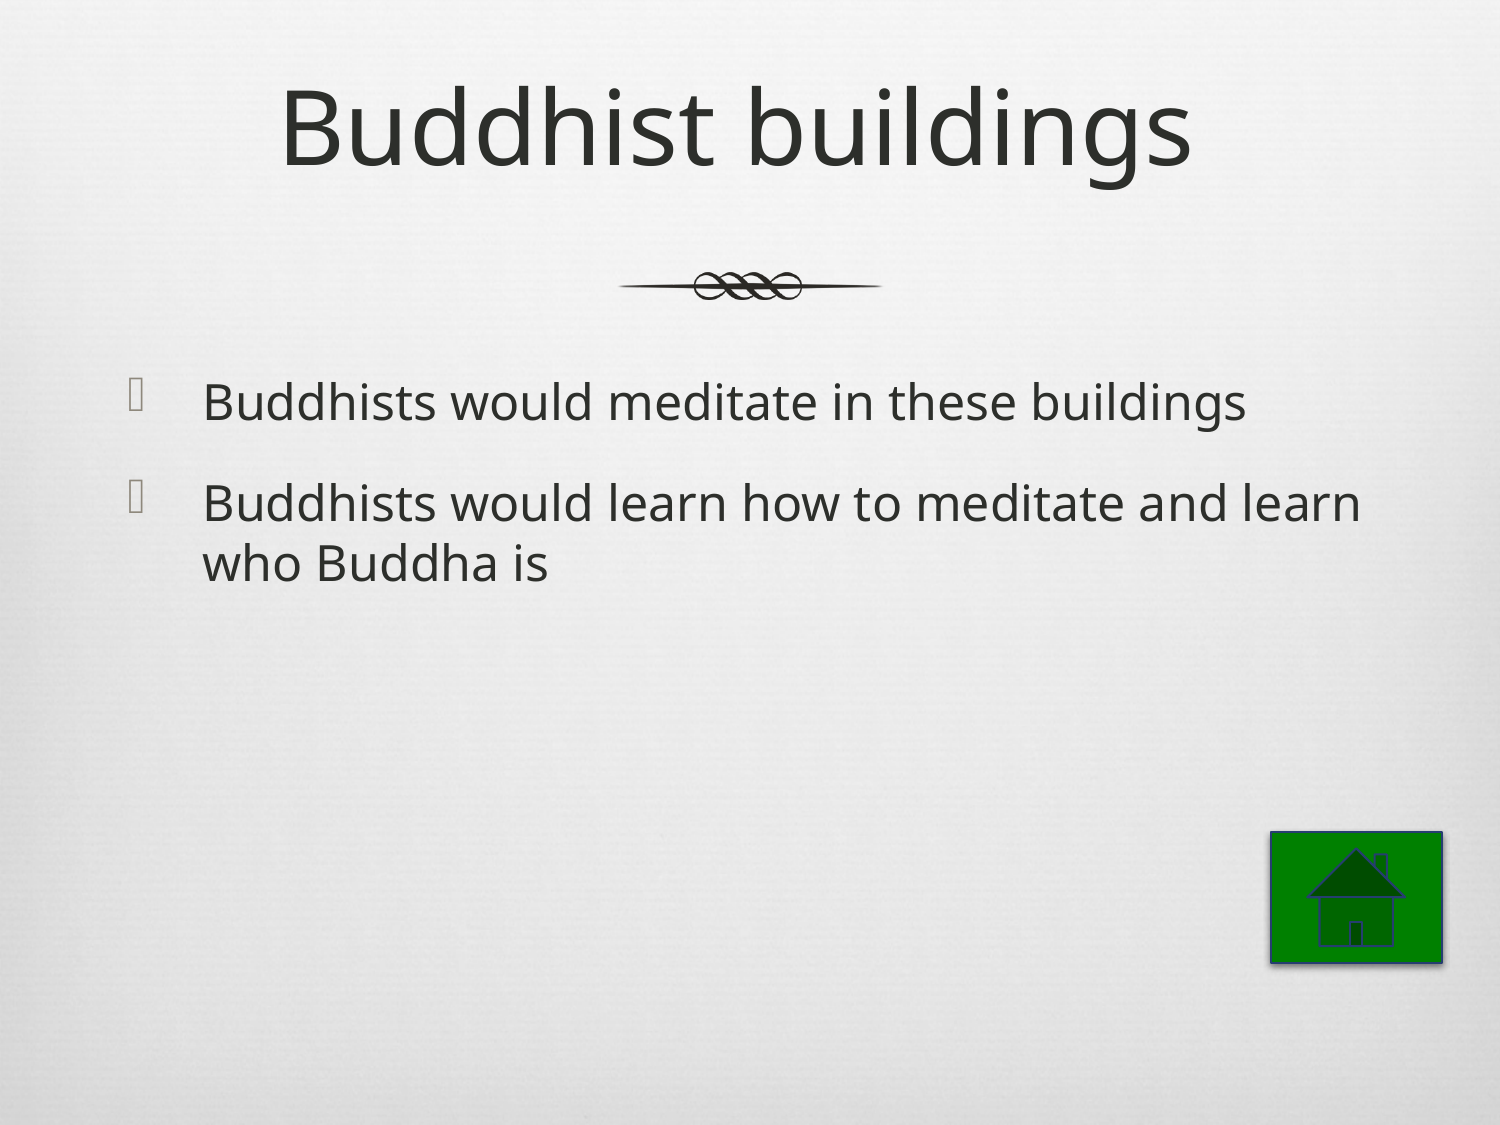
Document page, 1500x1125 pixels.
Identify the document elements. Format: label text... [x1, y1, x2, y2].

title Buddhist buildings [112, 11, 1388, 236]
text_box [1270, 831, 1443, 964]
picture [615, 272, 885, 300]
list Buddhists would meditate in these buildings Buddhists would learn how to meditate and learn who Buddha is [112, 362, 1388, 963]
